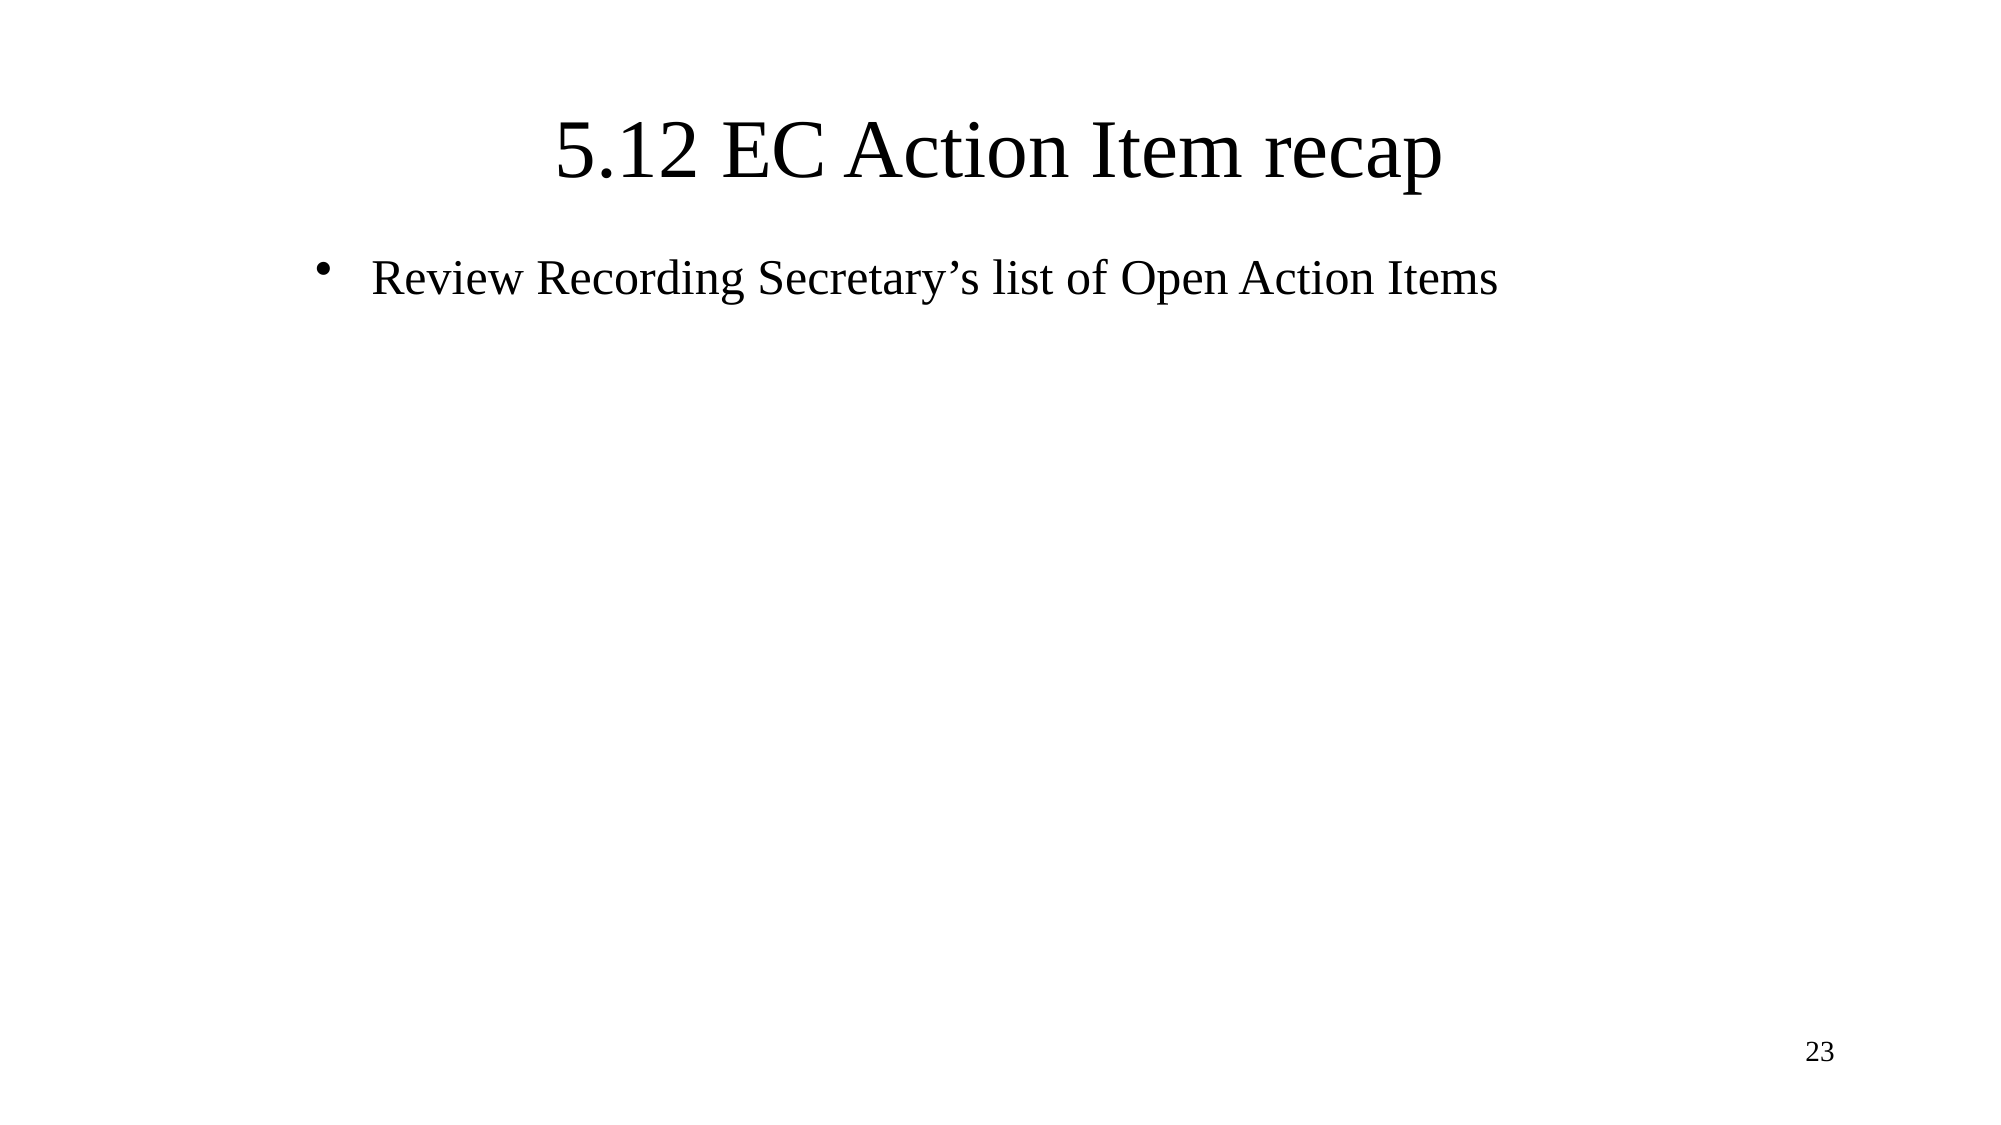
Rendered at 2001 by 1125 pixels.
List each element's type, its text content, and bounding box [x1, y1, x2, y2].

list Review Recording Secretary’s list of Open Action Items [299, 237, 1713, 1088]
title 5.12 EC Action Item recap [362, 49, 1638, 238]
slide_number 23 [1433, 1024, 1851, 1101]
